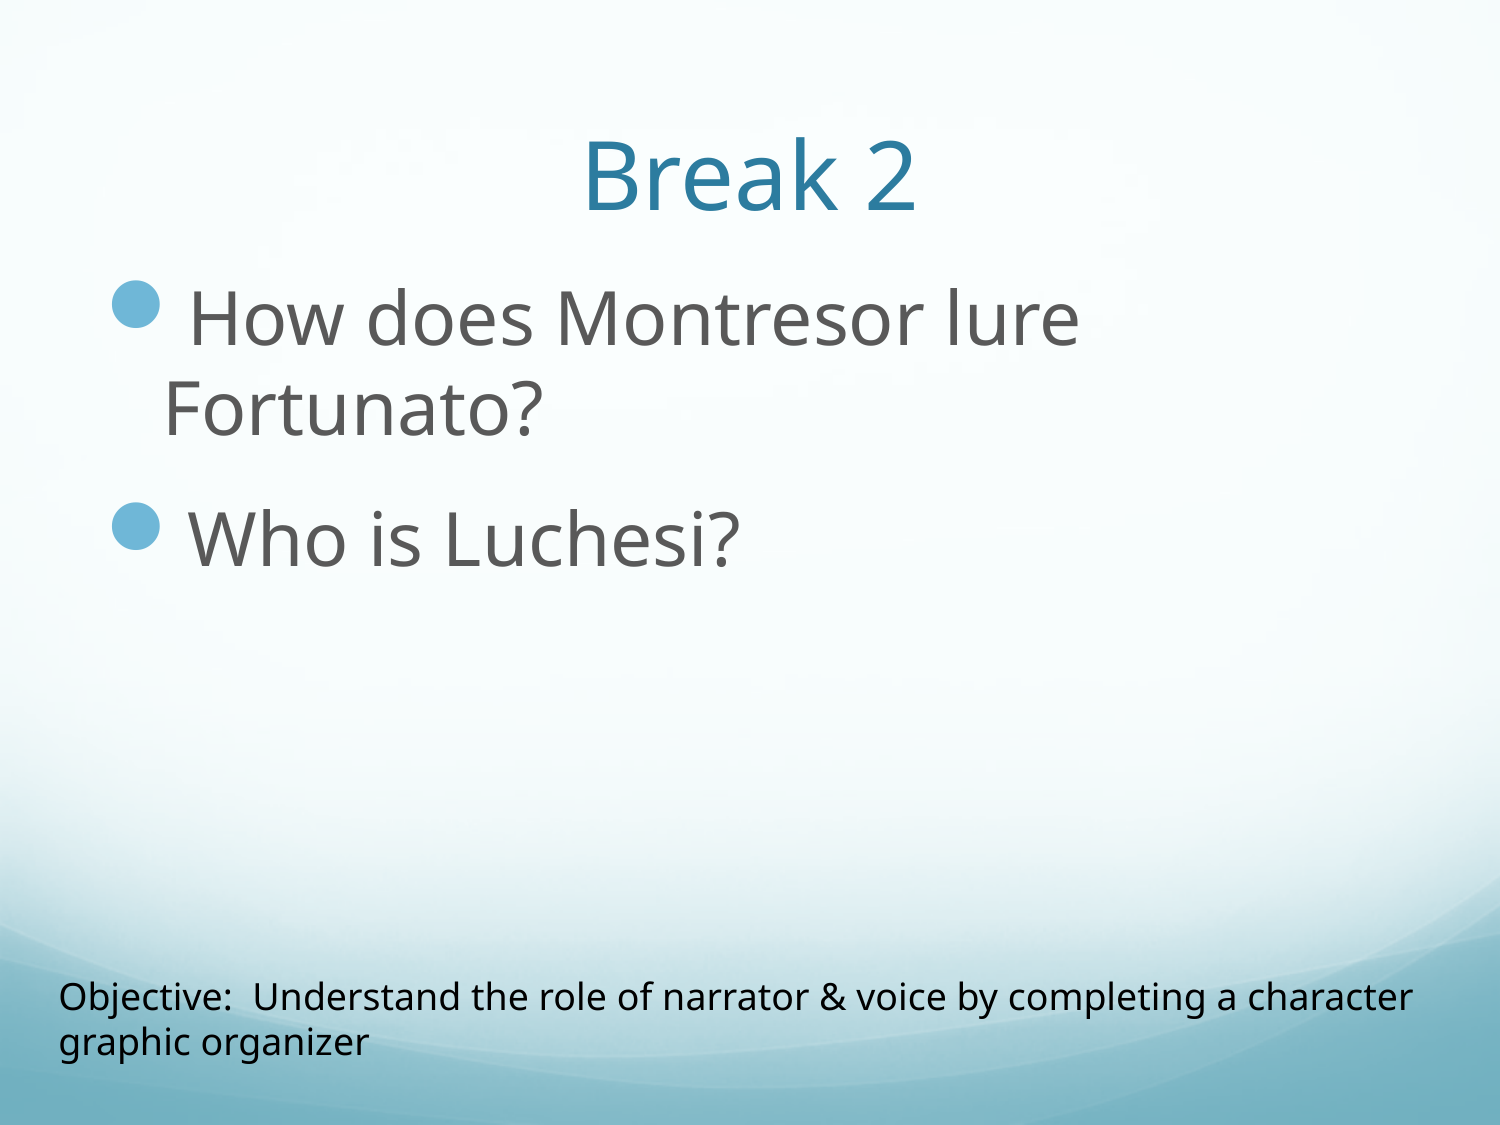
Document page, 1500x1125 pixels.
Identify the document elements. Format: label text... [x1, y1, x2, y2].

footer Objective: Understand the role of narrator & voice by completing a character graphic organizer [43, 945, 1440, 1090]
title Break 2 [90, 17, 1410, 237]
list How does Montresor lure Fortunato? Who is Luchesi? [90, 262, 1410, 945]
